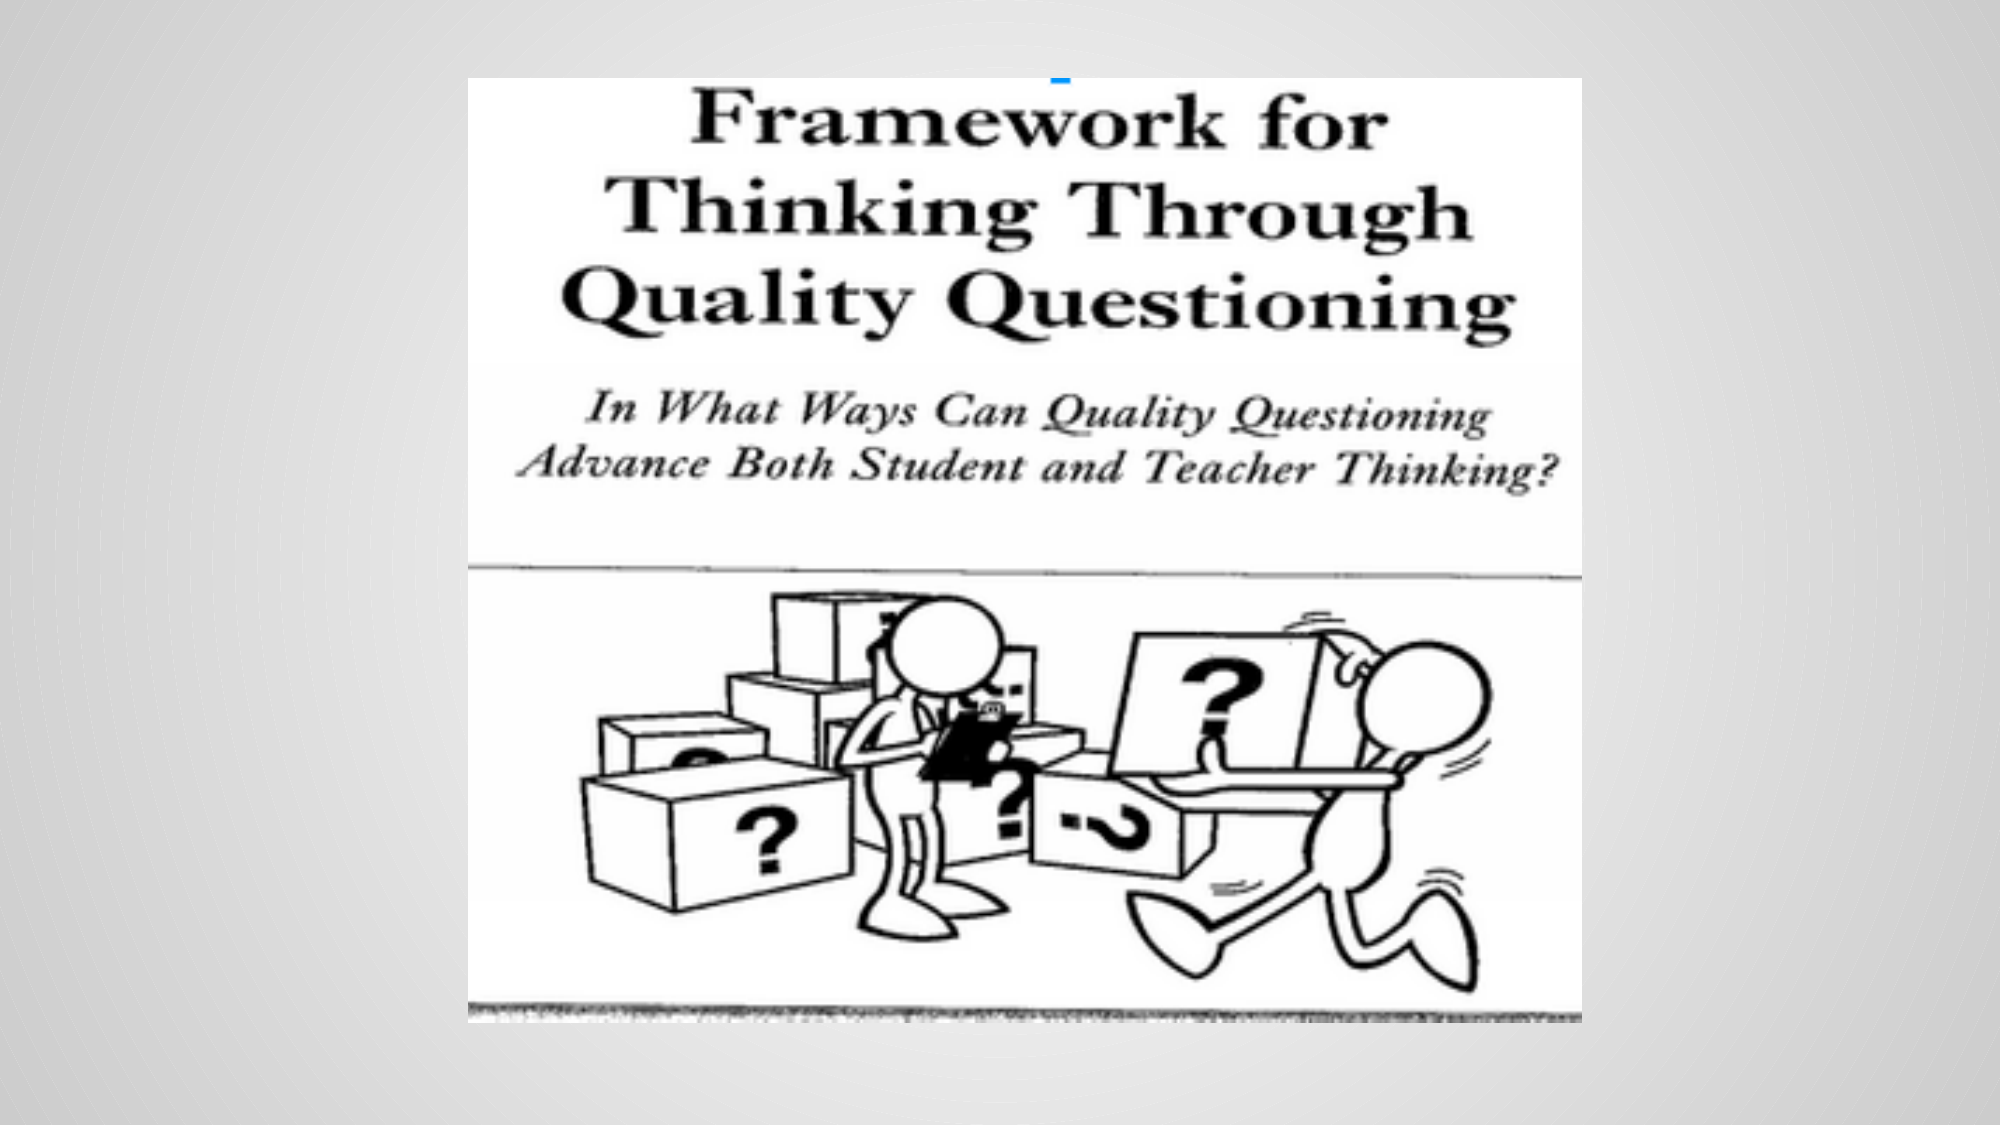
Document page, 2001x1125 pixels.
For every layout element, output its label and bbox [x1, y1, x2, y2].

picture [468, 78, 1582, 1023]
